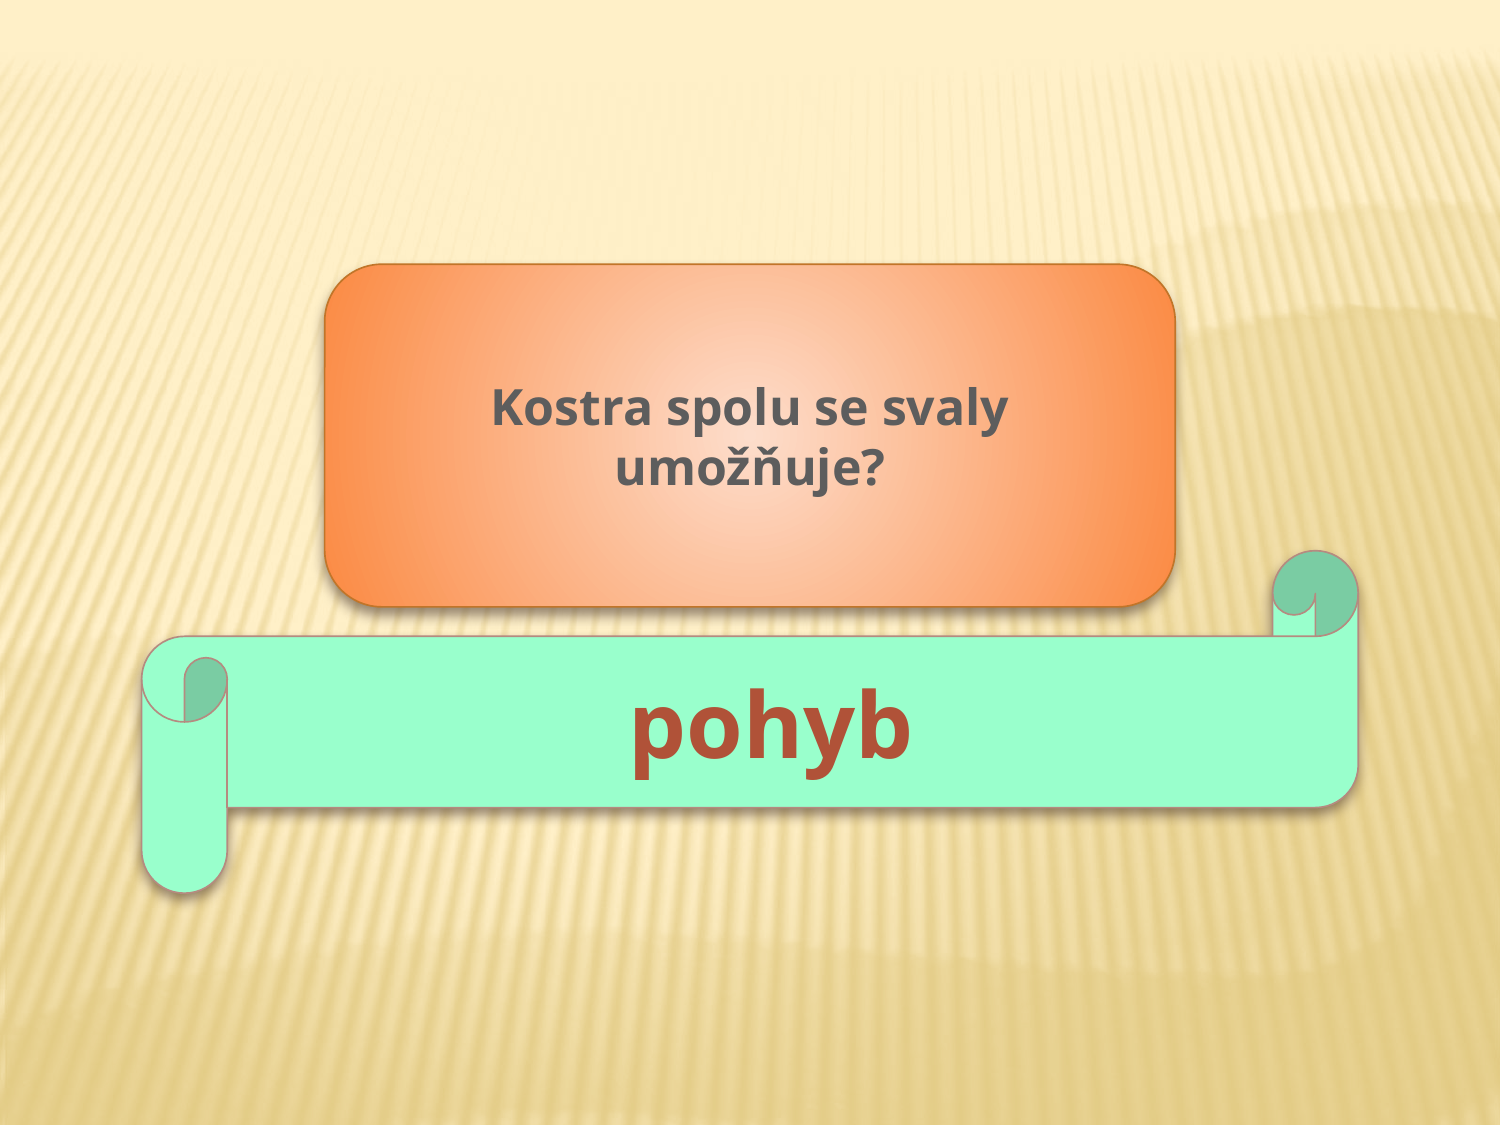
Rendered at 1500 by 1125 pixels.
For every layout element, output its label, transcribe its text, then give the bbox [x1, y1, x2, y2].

text_box Kostra spolu se svaly umožňuje? [323, 263, 1177, 608]
text_box pohyb [140, 549, 1360, 895]
